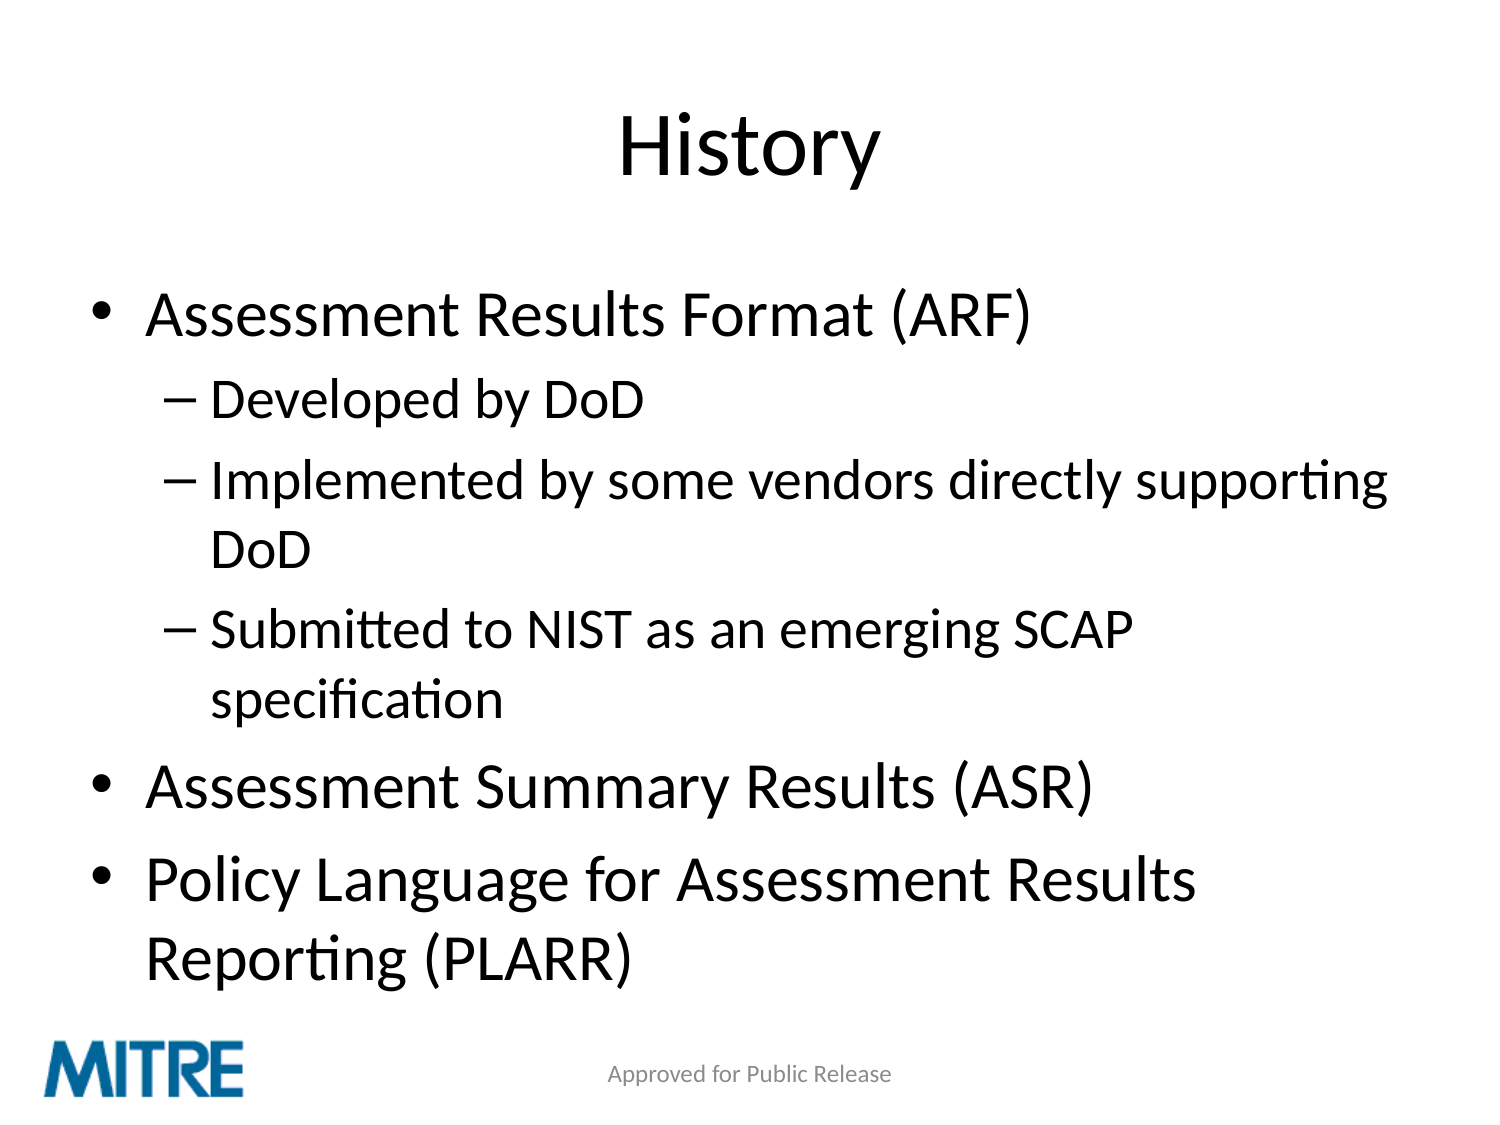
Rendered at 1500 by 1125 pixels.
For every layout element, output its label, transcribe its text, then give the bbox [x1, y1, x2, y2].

list Assessment Results Format (ARF) Developed by DoD Implemented by some vendors directly supporting DoD Submitted to NIST as an emerging SCAP specification Assessment Summary Results (ASR) Policy Language for Assessment Results Reporting (PLARR) [75, 262, 1425, 1005]
title History [75, 45, 1425, 233]
picture [37, 1033, 250, 1103]
footer Approved for Public Release [512, 1042, 988, 1103]
